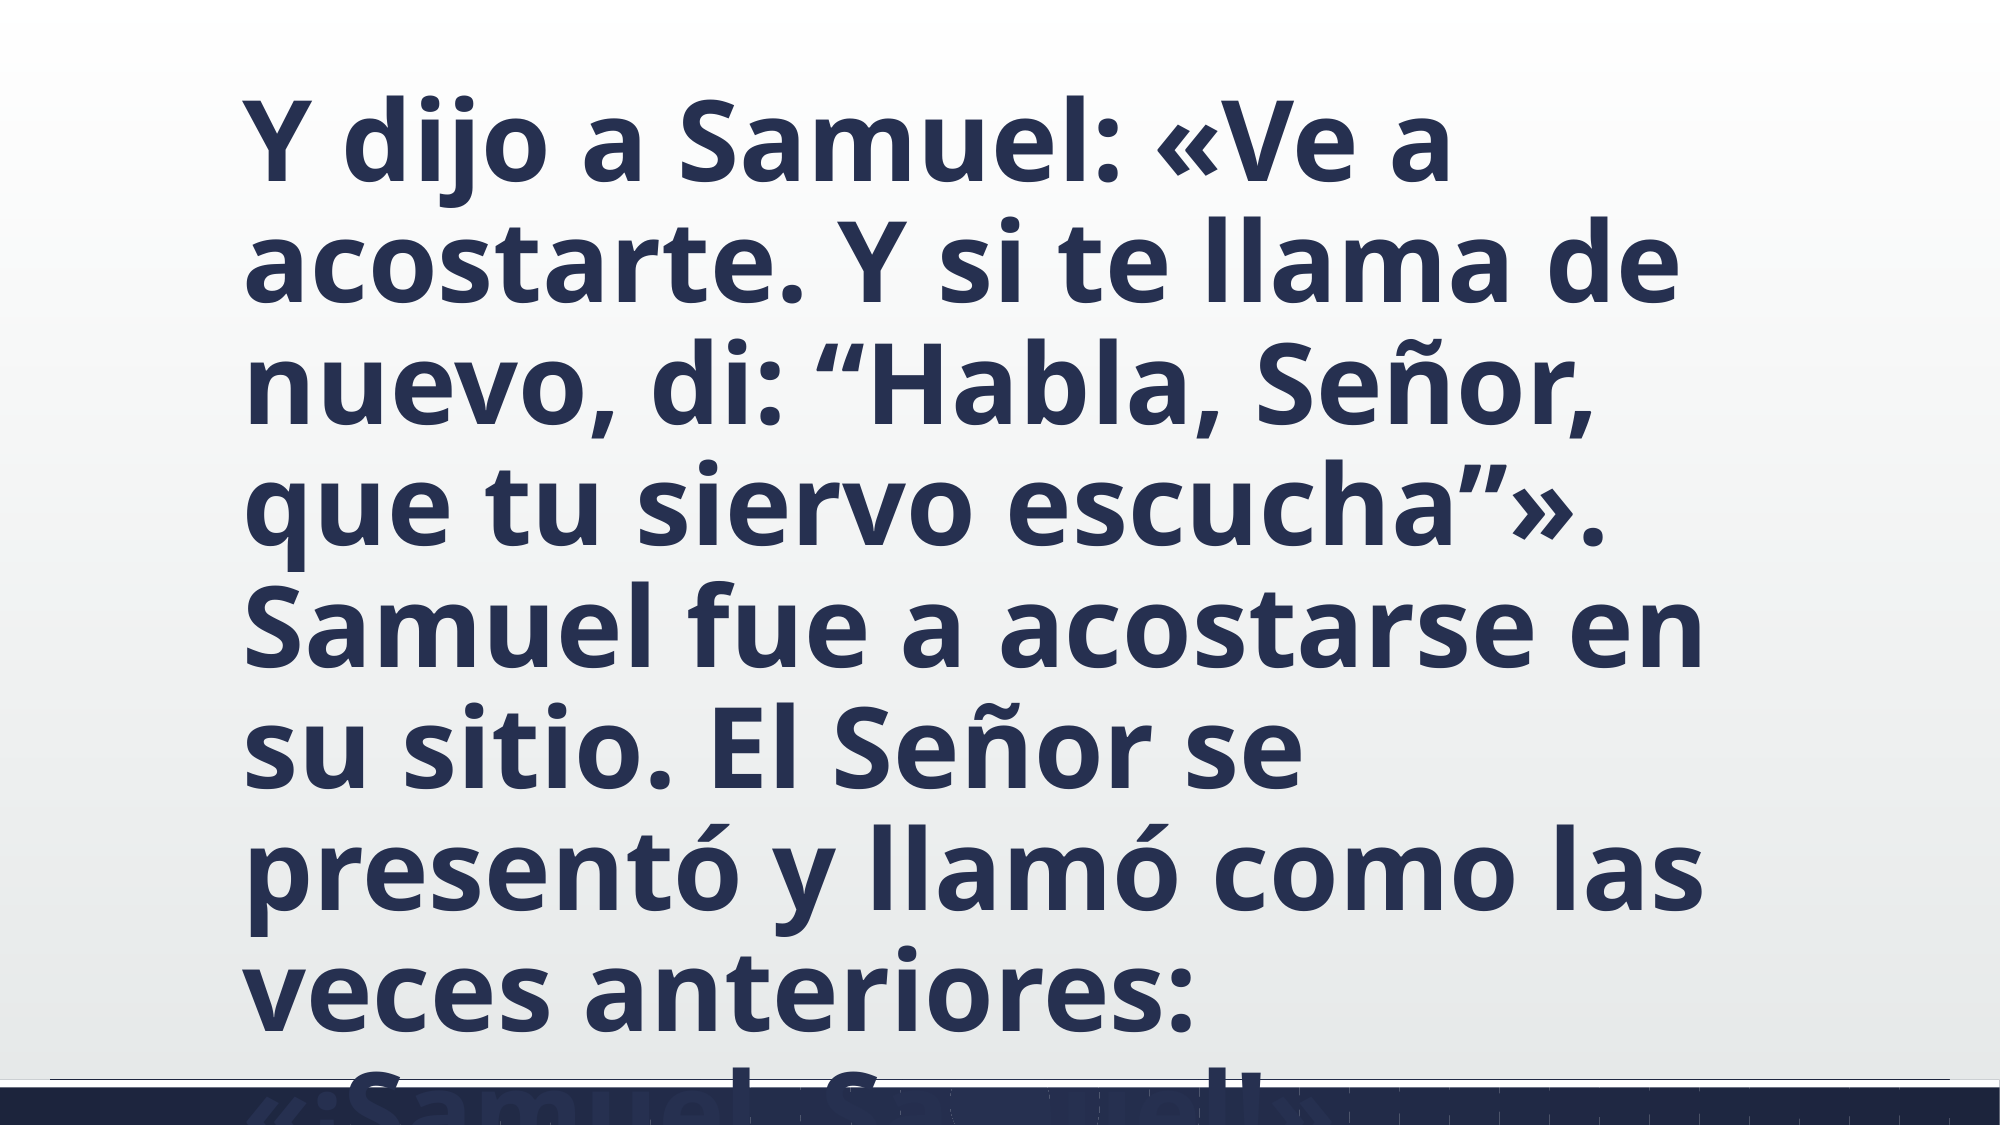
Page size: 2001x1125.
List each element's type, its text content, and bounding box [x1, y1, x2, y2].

list Y dijo a Samuel: «Ve a acostarte. Y si te llama de nuevo, di: “Habla, Señor, que tu siervo escucha”». Samuel fue a acostarse en su sitio. El Señor se presentó y llamó como las veces anteriores: «¡Samuel, Samuel!». [219, 76, 1780, 990]
